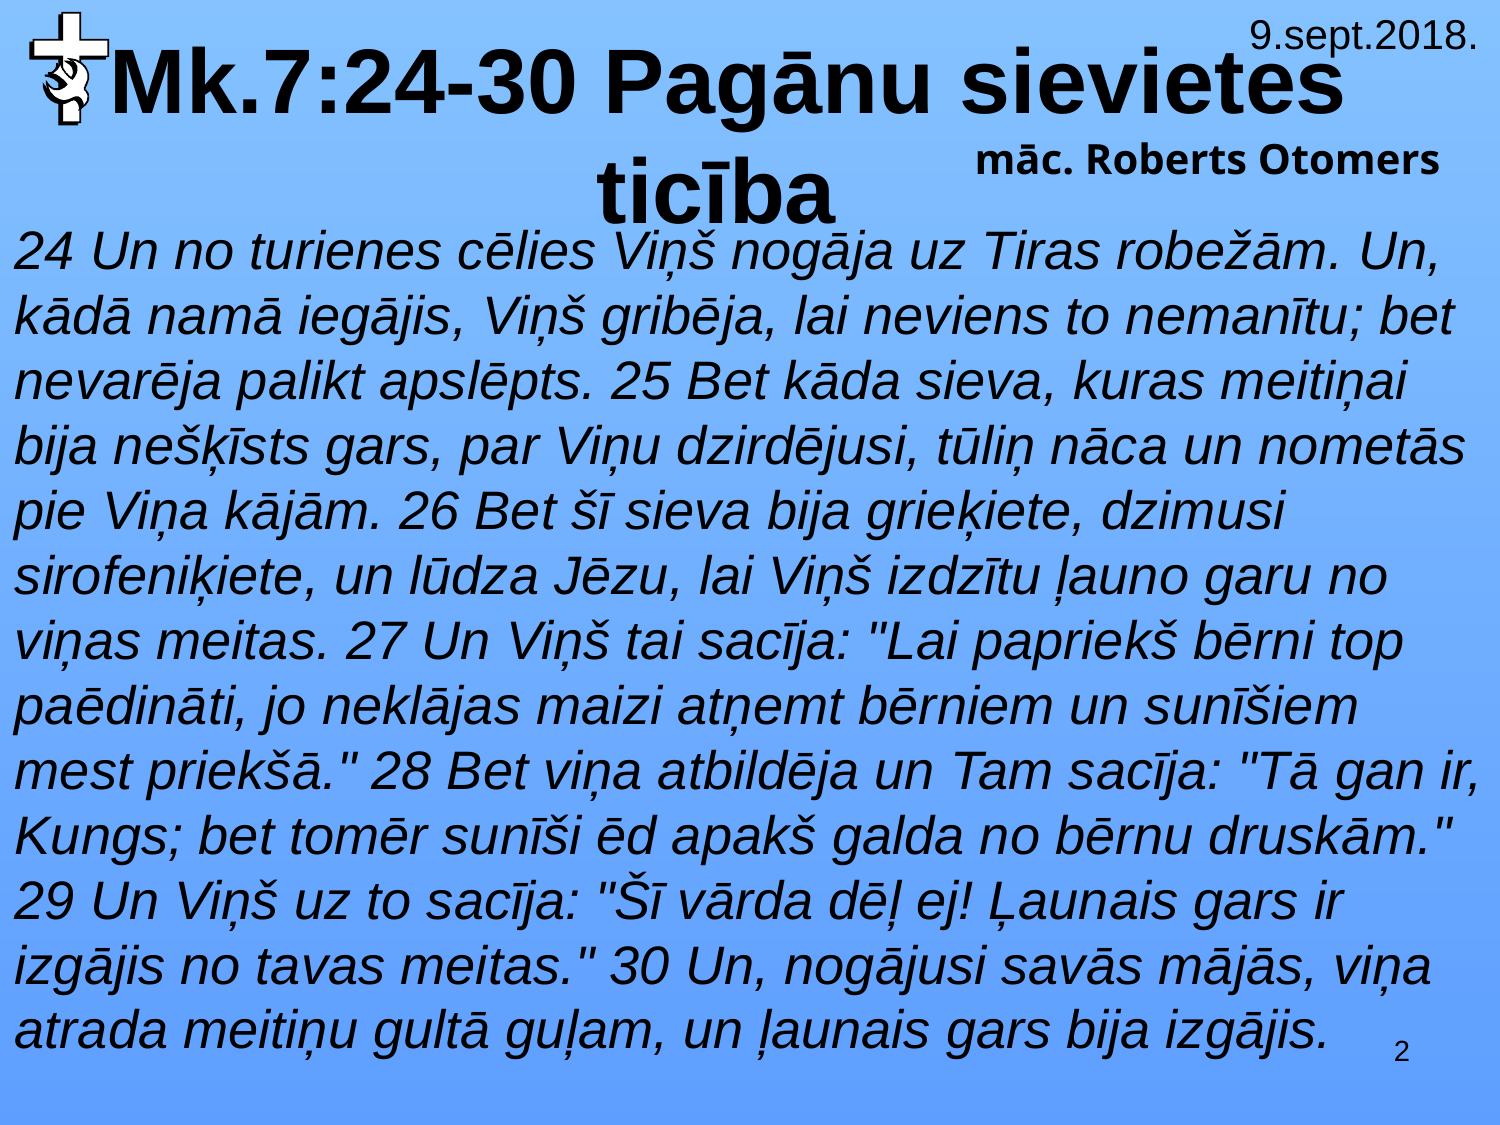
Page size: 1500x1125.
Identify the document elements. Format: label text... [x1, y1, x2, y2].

picture [29, 11, 110, 126]
slide_number 2 [1074, 1024, 1426, 1103]
title Mk.7:24-30 Pagānu sievietes ticība [58, 44, 1400, 207]
text_box 9.sept.2018. [1234, 0, 1500, 65]
text_box 24 Un no turienes cēlies Viņš nogāja uz Tiras robežām. Un, kādā namā iegājis, Viņš gribēja, lai neviens to nemanītu; bet nevarēja palikt apslēpts. 25 Bet kāda sieva, kuras meitiņai bija nešķīsts gars, par Viņu dzirdējusi, tūliņ nāca un nometās pie Viņa kājām. 26 Bet šī sieva bija grieķiete, dzimusi sirofeniķiete, un lūdza Jēzu, lai Viņš izdzītu ļauno garu no viņas meitas. 27 Un Viņš tai sacīja: "Lai papriekš bērni top paēdināti, jo neklājas maizi atņemt bērniem un sunīšiem mest priekšā." 28 Bet viņa atbildēja un Tam sacīja: "Tā gan ir, Kungs; bet tomēr sunīši ēd apakš galda no bērnu druskām." 29 Un Viņš uz to sacīja: "Šī vārda dēļ ej! Ļaunais gars ir izgājis no tavas meitas." 30 Un, nogājusi savās mājās, viņa atrada meitiņu gultā guļam, un ļaunais gars bija izgājis. [0, 207, 1500, 1068]
text_box māc. Roberts Otomers [915, 125, 1500, 191]
